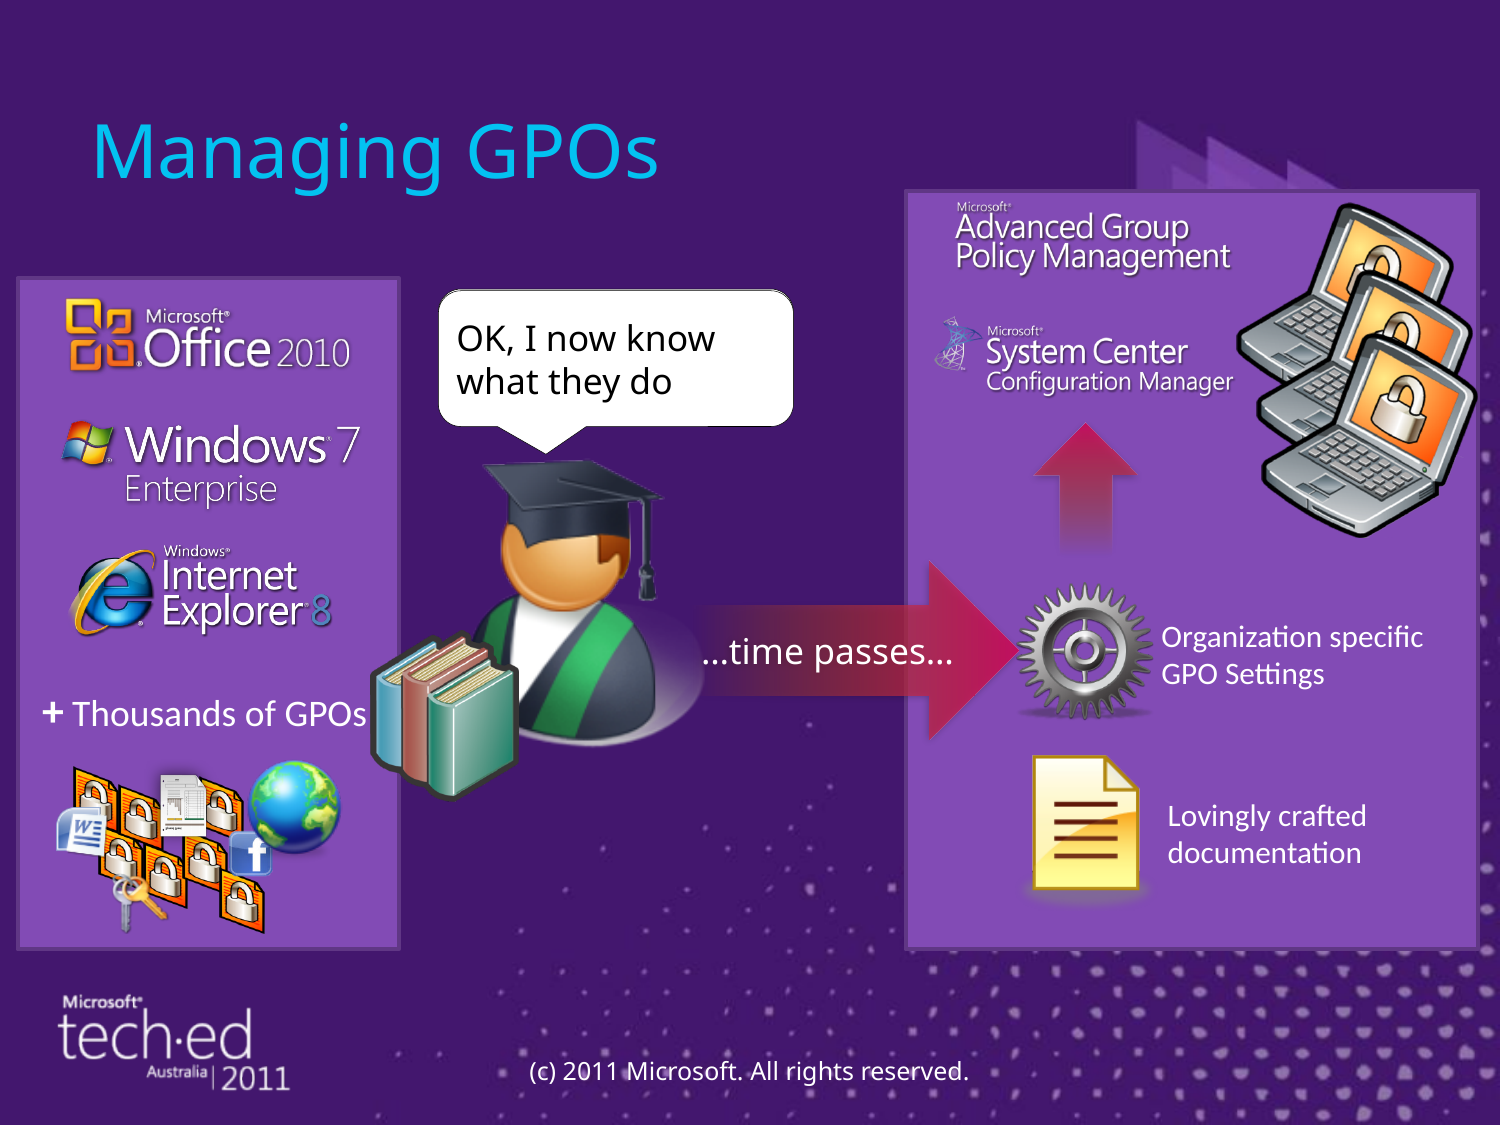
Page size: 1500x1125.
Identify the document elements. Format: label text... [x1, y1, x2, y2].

text_box Lovingly crafted documentation [1173, 795, 1412, 871]
text_box [16, 276, 401, 951]
text_box …time passes… [759, 559, 1009, 741]
text_box [17, 268, 417, 472]
picture [0, 0, 1500, 1125]
text_box [904, 393, 1480, 951]
text_box [1033, 422, 1139, 557]
text_box Organization specific GPO Settings [1161, 616, 1459, 692]
text_box [898, 160, 1473, 393]
text_box OK, I now know what they do [436, 288, 796, 441]
title Managing GPOs [75, 54, 1425, 243]
footer (c) 2011 Microsoft. All rights reserved. [512, 1042, 988, 1103]
text_box [1473, 189, 1480, 332]
text_box + Thousands of GPOs [41, 682, 365, 736]
